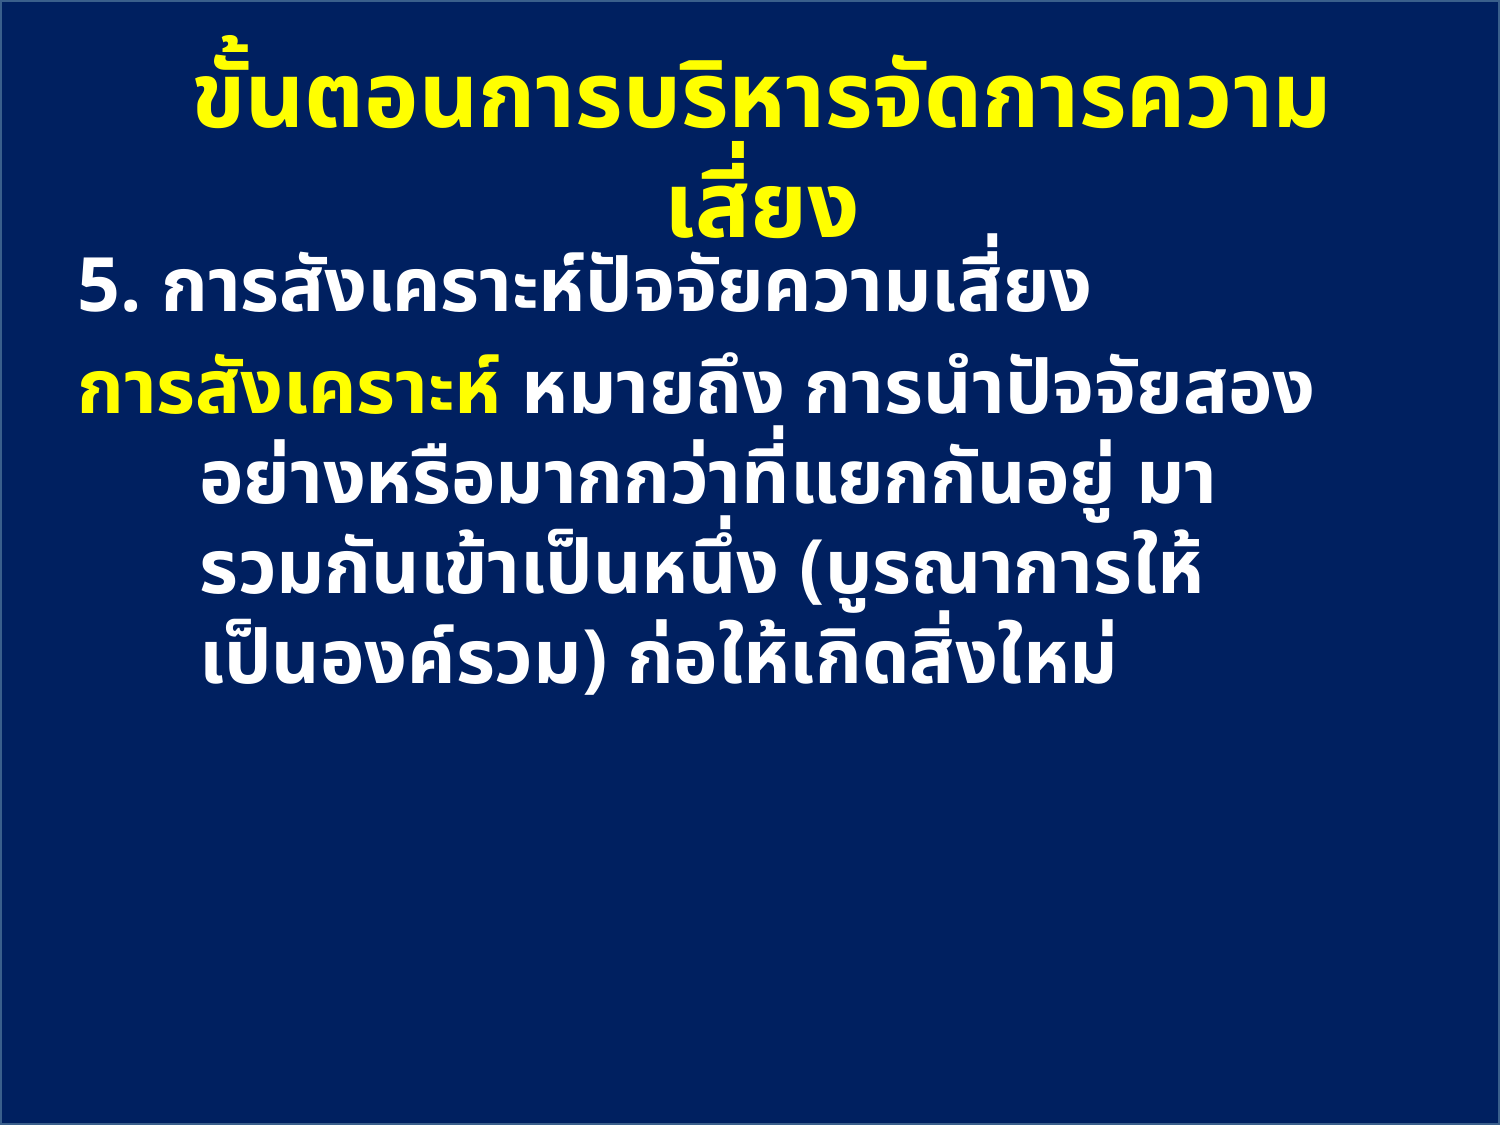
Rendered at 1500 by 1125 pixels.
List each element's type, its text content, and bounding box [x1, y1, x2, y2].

title ขั้นตอนการบริหารจัดการความเสี่ยง [125, 24, 1400, 267]
text_box 5. การสังเคราะห์ปัจจัยความเสี่ยง [62, 187, 1338, 375]
text_box การสังเคราะห์ หมายถึง การนำปัจจัยสองอย่างหรือมากกว่าที่แยกกันอยู่ มารวมกันเข้าเป็นหนึ่ง (บูรณาการให้เป็นองค์รวม) ก่อให้เกิดสิ่งใหม่ [62, 425, 1338, 613]
text_box [0, 0, 1500, 1125]
